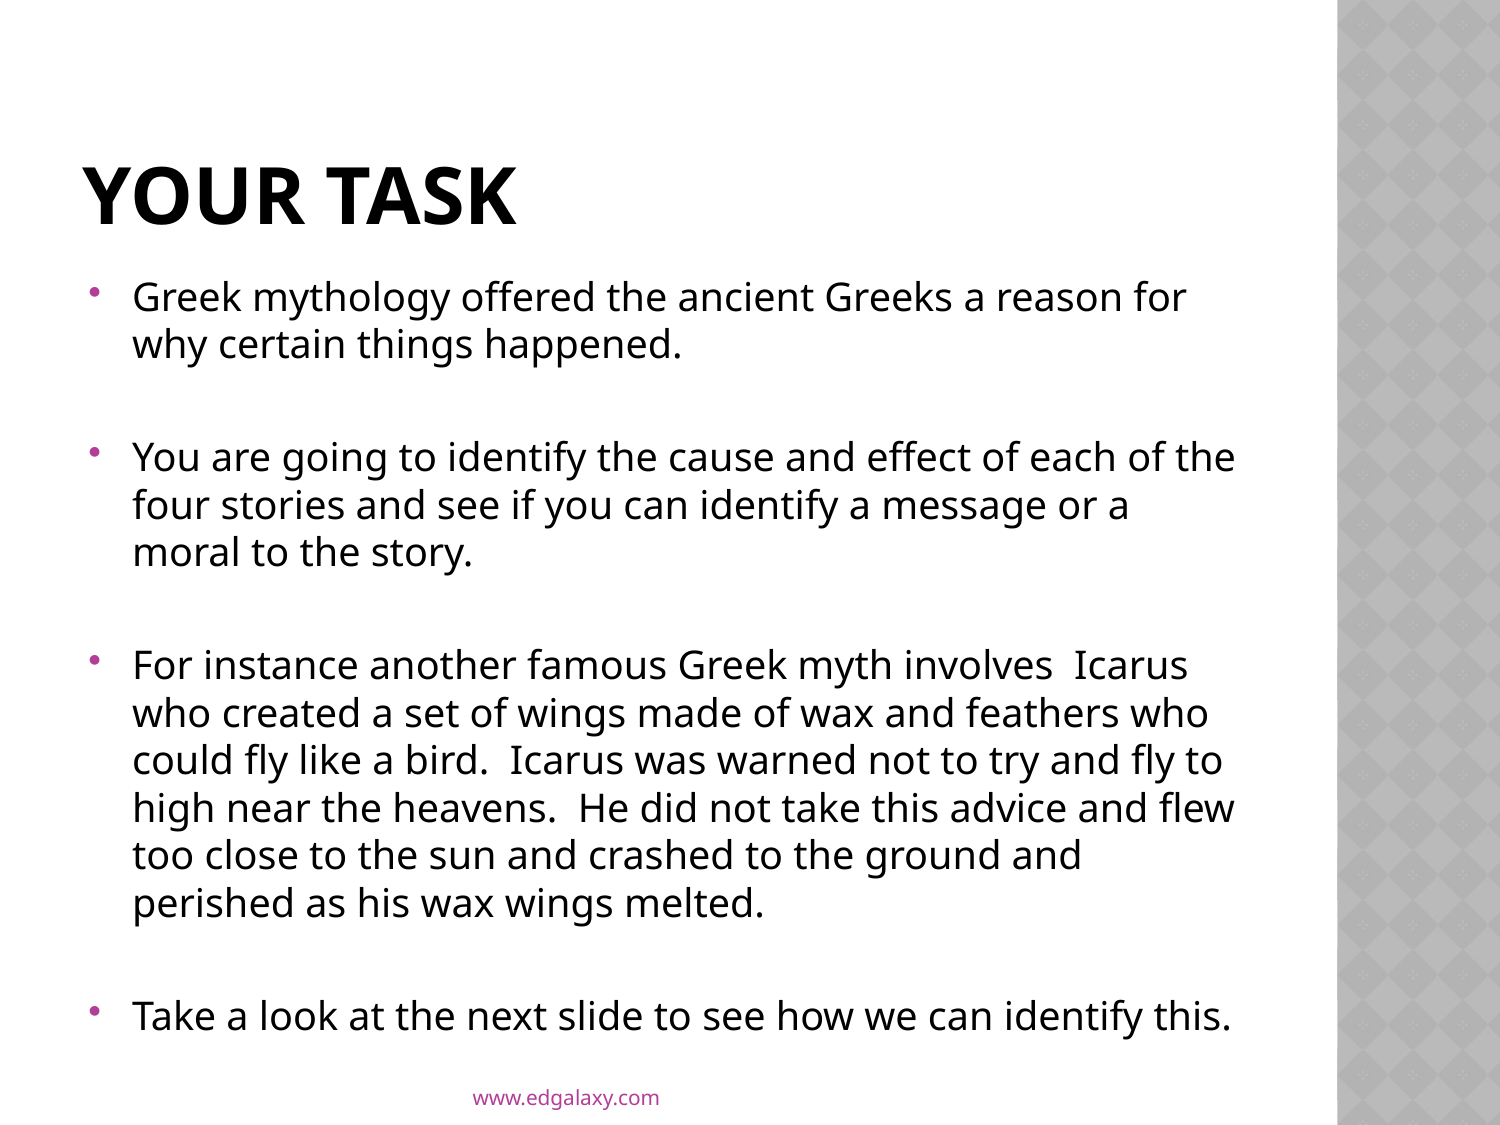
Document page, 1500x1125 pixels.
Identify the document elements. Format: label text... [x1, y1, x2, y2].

title Your Task [75, 52, 1263, 240]
list Greek mythology offered the ancient Greeks a reason for why certain things happened. You are going to identify the cause and effect of each of the four stories and see if you can identify a message or a moral to the story. For instance another famous Greek myth involves Icarus who created a set of wings made of wax and feathers who could fly like a bird. Icarus was warned not to try and fly to high near the heavens. He did not take this advice and flew too close to the sun and crashed to the ground and perished as his wax wings melted. Take a look at the next slide to see how we can identify this. [75, 264, 1263, 1059]
footer www.edgalaxy.com [75, 1075, 675, 1114]
